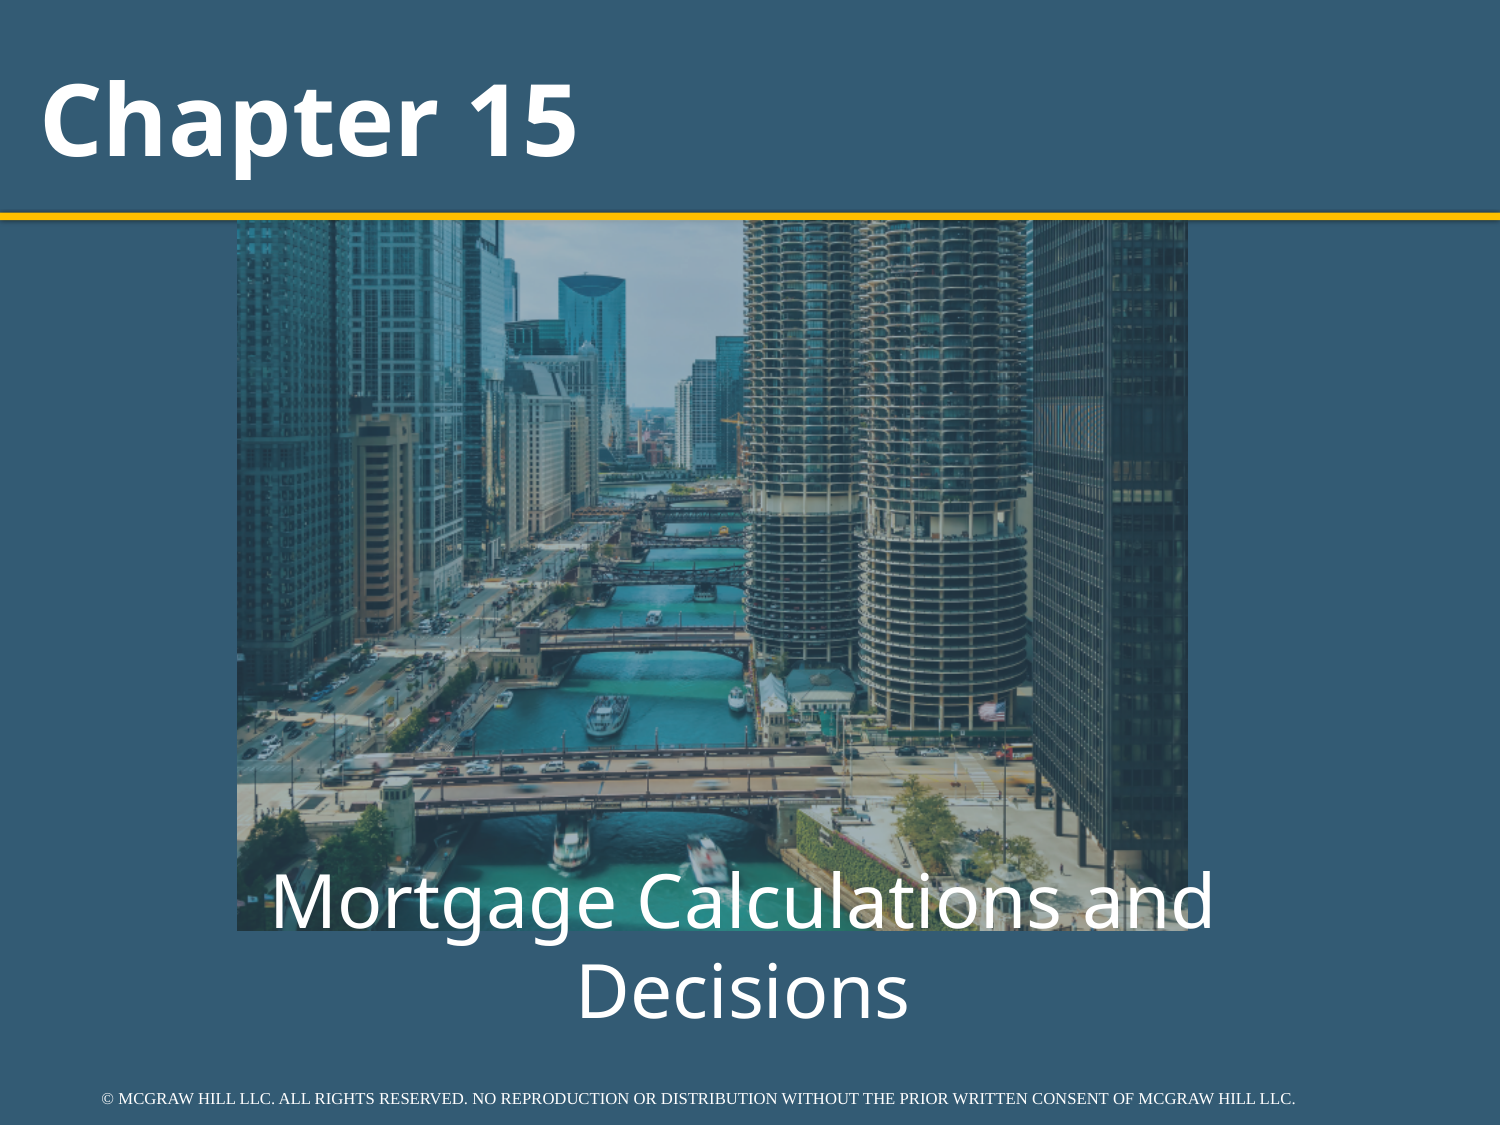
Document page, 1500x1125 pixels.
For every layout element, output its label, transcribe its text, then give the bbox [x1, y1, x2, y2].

title Chapter 15 [24, 56, 1500, 188]
subtitle Mortgage Calculations and Decisions [75, 787, 1400, 1034]
footer © MCGRAW HILL LLC. ALL RIGHTS RESERVED. NO REPRODUCTION OR DISTRIBUTION WITHOUT THE PRIOR WRITTEN CONSENT OF MCGRAW HILL LLC. [62, 1062, 1337, 1108]
